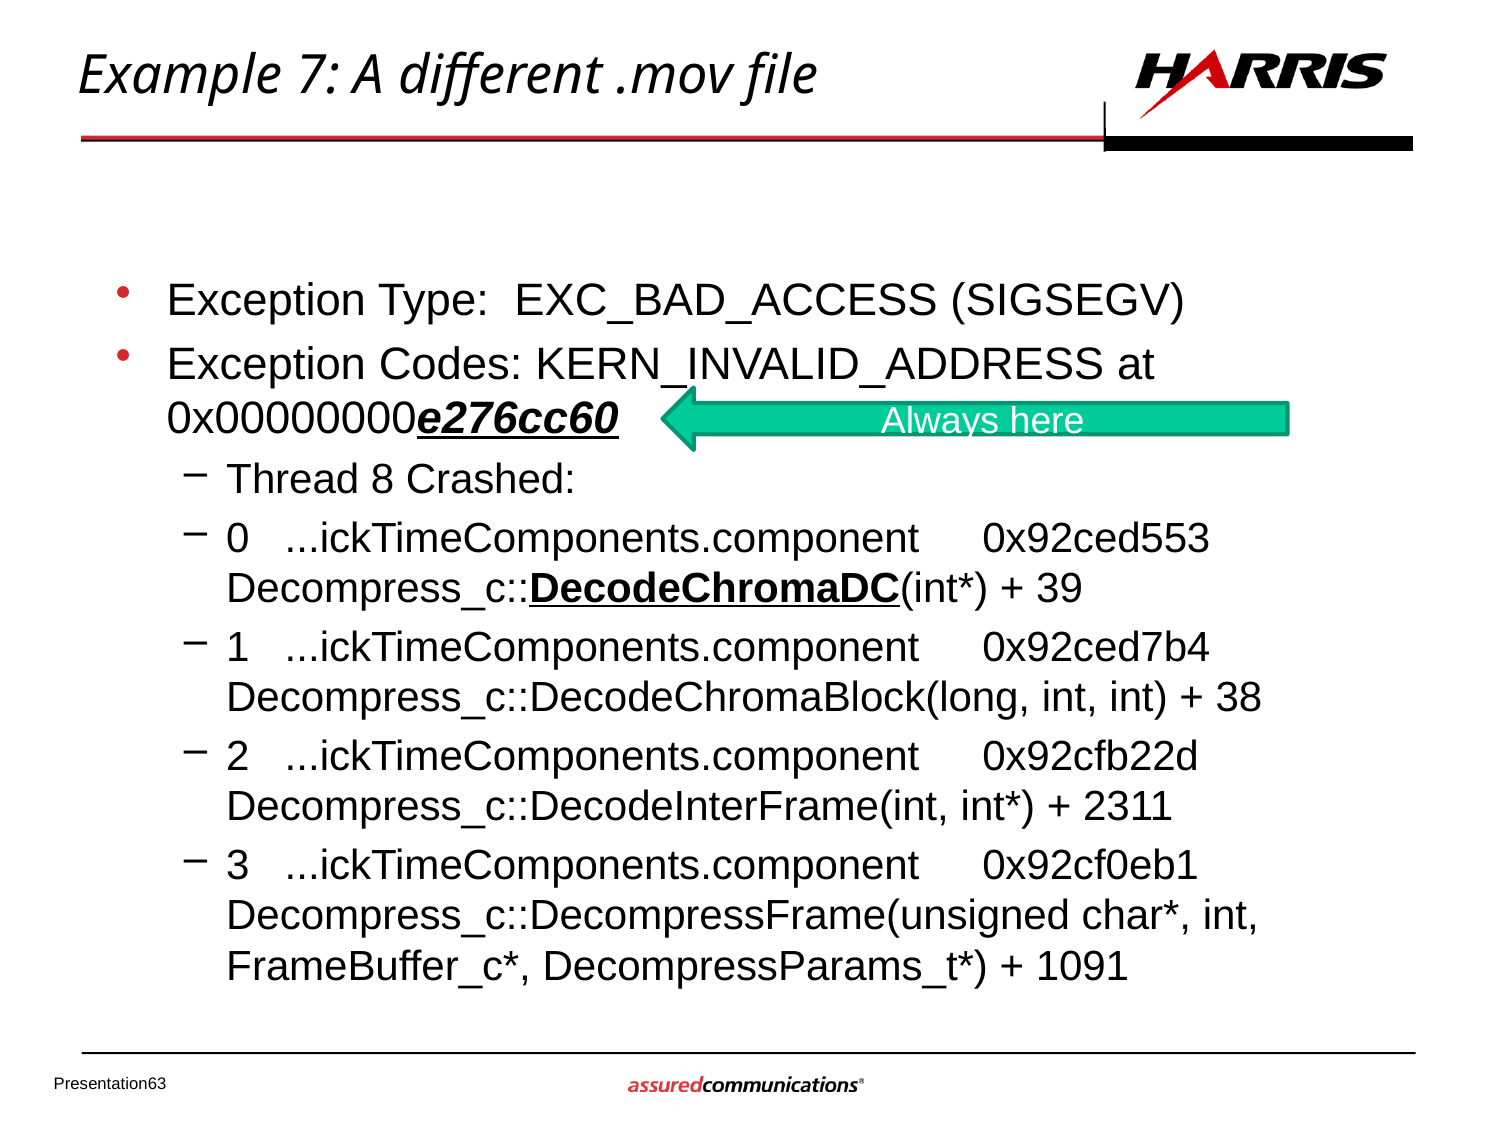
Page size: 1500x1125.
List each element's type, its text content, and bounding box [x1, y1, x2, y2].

picture [628, 1076, 864, 1092]
text_box Always here [660, 385, 1290, 452]
list Exception Type: EXC_BAD_ACCESS (SIGSEGV) Exception Codes: KERN_INVALID_ADDRESS at 0x00000000e276cc60 Thread 8 Crashed: 0 ...ickTimeComponents.component 0x92ced553 Decompress_c::DecodeChromaDC(int*) + 39 1 ...ickTimeComponents.component 0x92ced7b4 Decompress_c::DecodeChromaBlock(long, int, int) + 38 2 ...ickTimeComponents.component 0x92cfb22d Decompress_c::DecodeInterFrame(int, int*) + 2311 3 ...ickTimeComponents.component 0x92cf0eb1 Decompress_c::DecompressFrame(unsigned char*, int, FrameBuffer_c*, DecompressParams_t*) + 1091 [100, 262, 1500, 1001]
picture [1135, 49, 1387, 119]
title Example 7: A different .mov file [62, 27, 951, 117]
